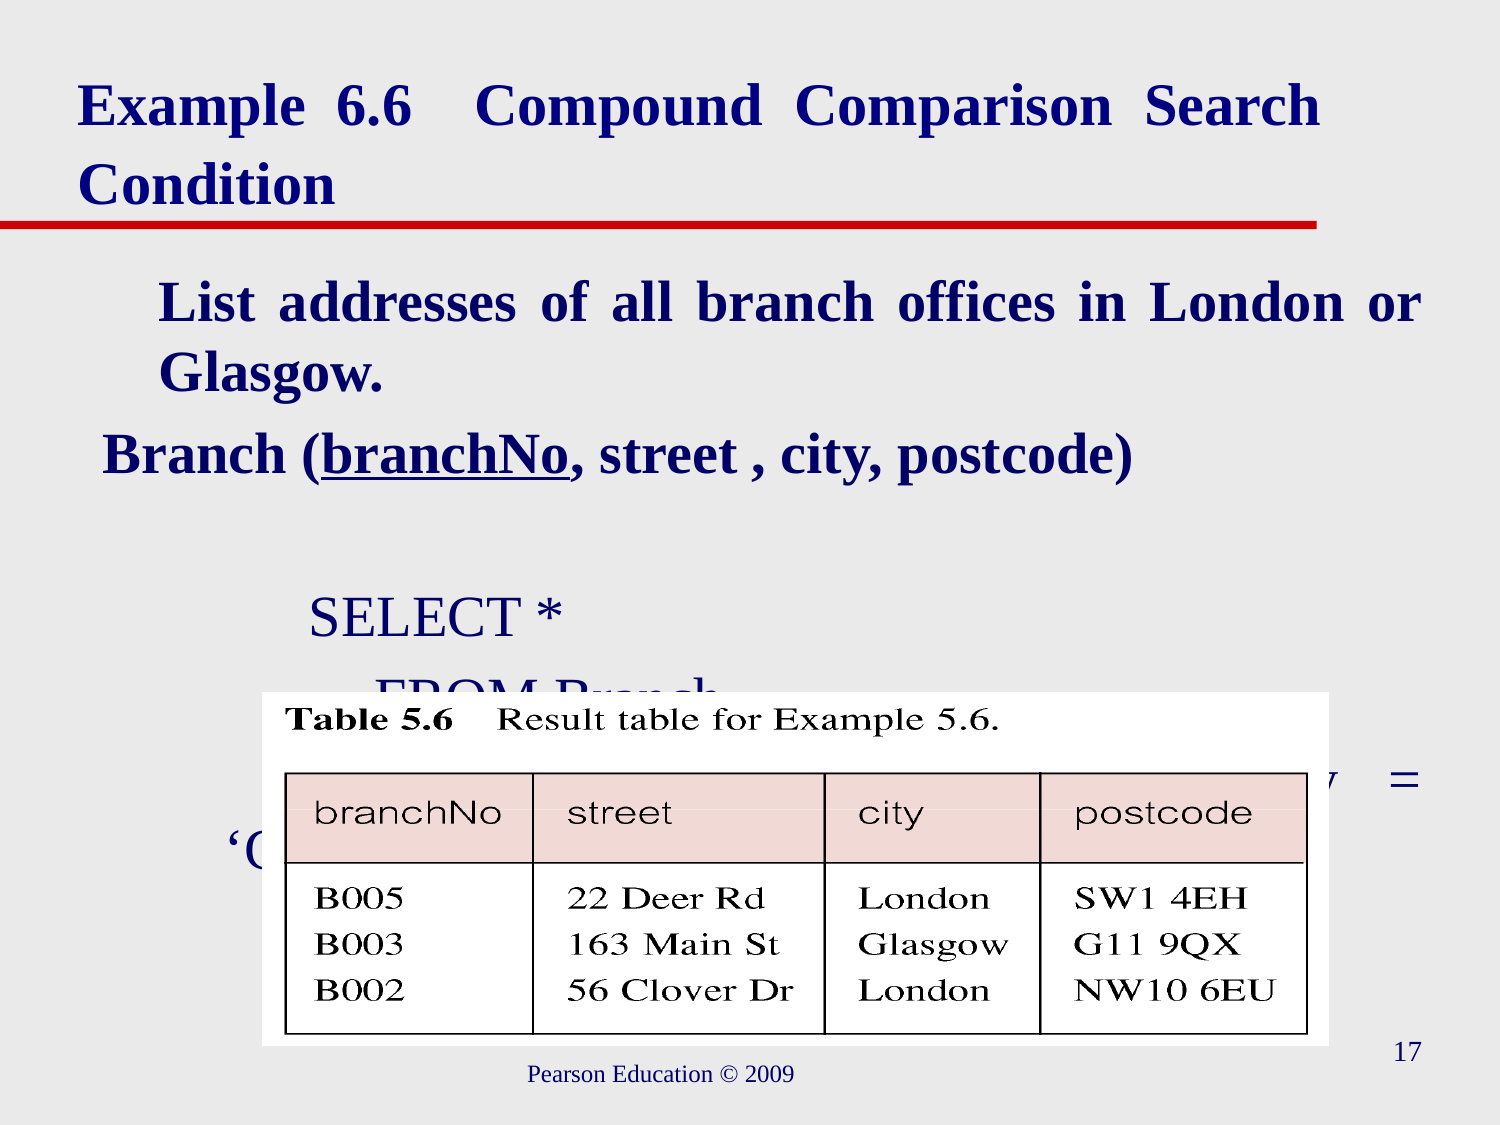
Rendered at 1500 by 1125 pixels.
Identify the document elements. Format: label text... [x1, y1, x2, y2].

picture [262, 692, 1330, 1046]
list List addresses of all branch offices in London or Glasgow. Branch (branchNo, street , city, postcode) SELECT * FROM Branch WHERE city = ‘London’ OR city = ‘Glasgow’; [87, 255, 1438, 931]
title Example 6.6 Compound Comparison Search Condition [62, 43, 1338, 226]
text_box Pearson Education © 2009 [512, 1055, 1038, 1095]
slide_number 17 [1124, 1012, 1438, 1088]
